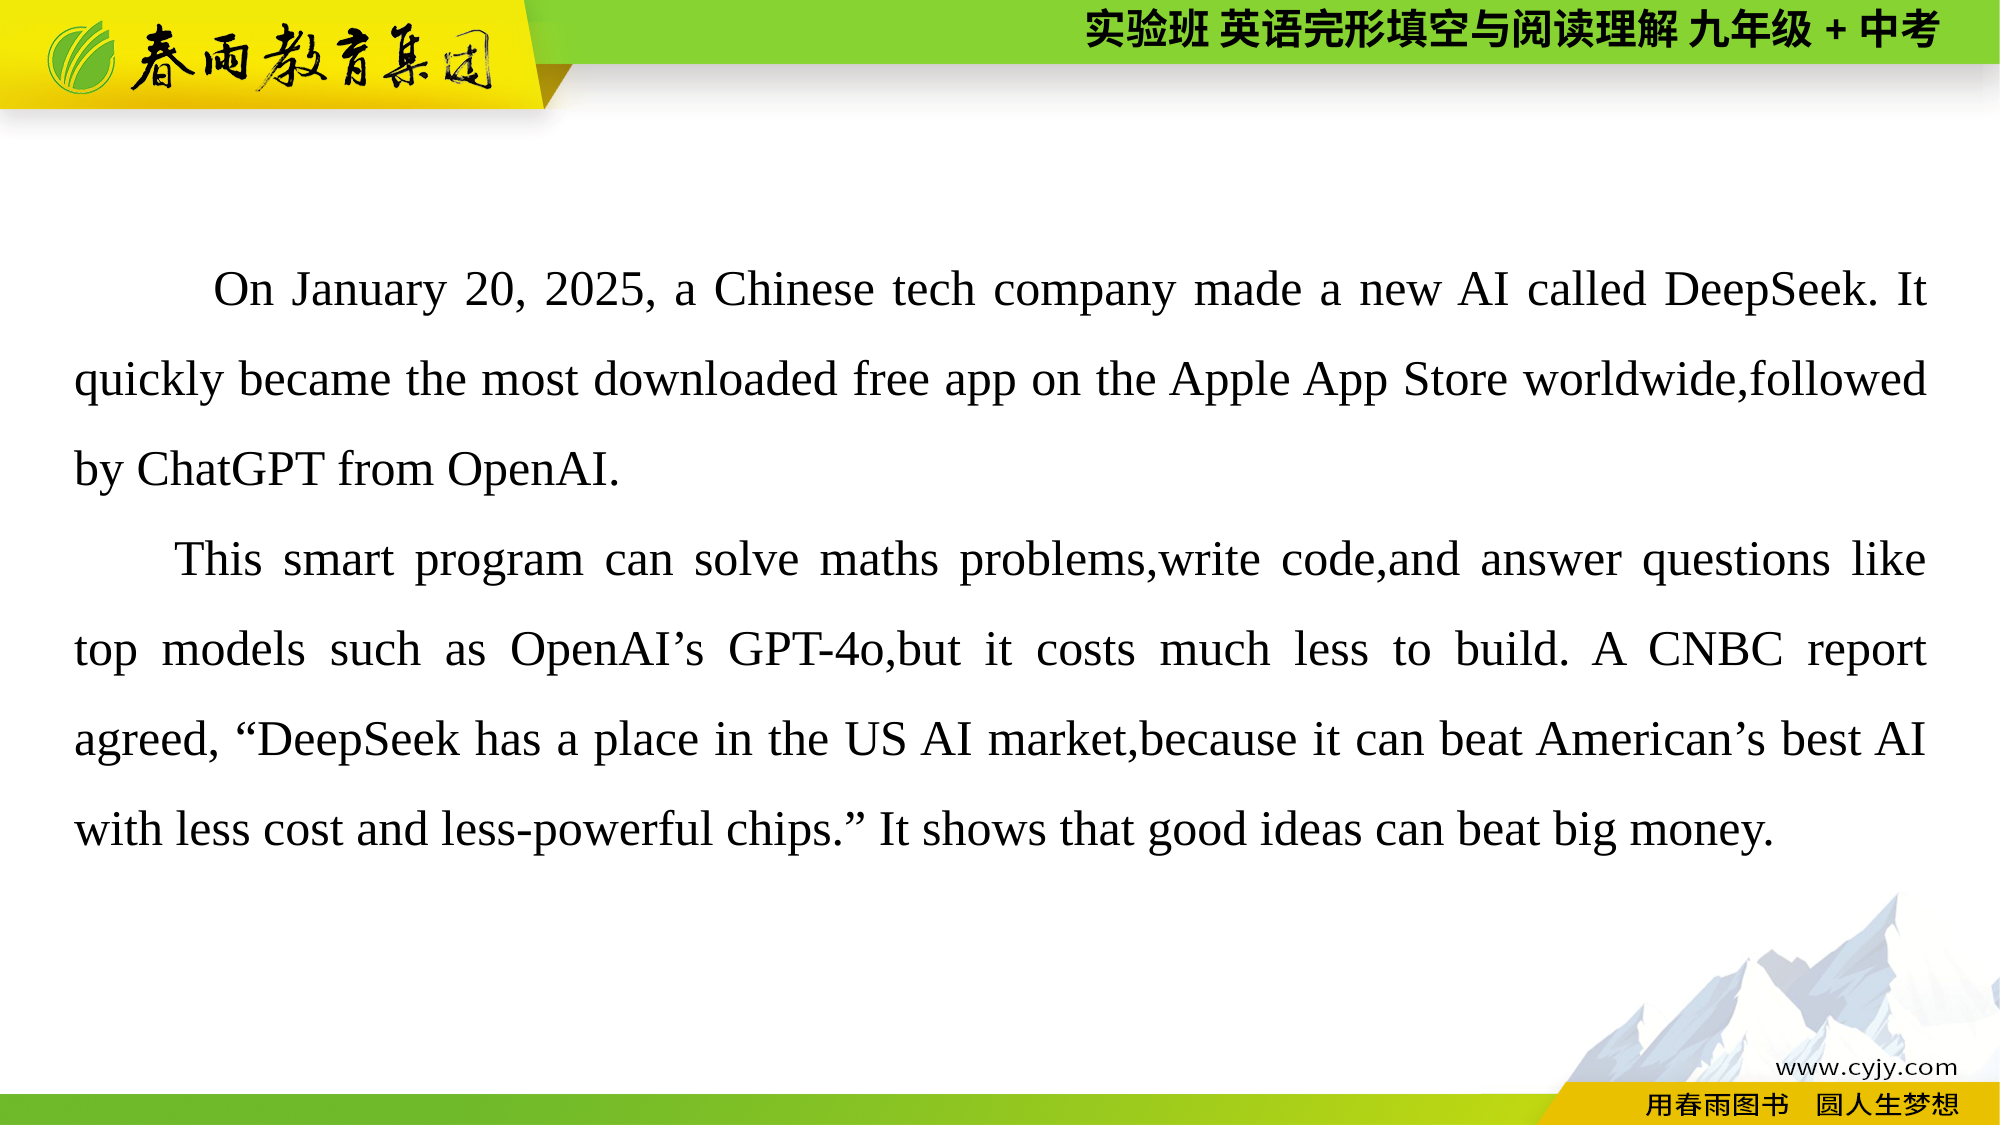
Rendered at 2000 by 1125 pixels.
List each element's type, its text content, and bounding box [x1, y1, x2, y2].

list On January 20, 2025, a Chinese tech company made a new AI called DeepSeek. It quickly became the most downloaded free app on the Apple App Store worldwide,followed by ChatGPT from OpenAI. This smart program can solve maths problems,write code,and answer questions like top models such as OpenAI’s GPT-4o,but it costs much less to build. A CNBC report agreed, “DeepSeek has a place in the US AI market,because it can beat American’s best AI with less cost and less-powerful chips.” It shows that good ideas can beat big money. [59, 217, 1944, 869]
picture [0, 0, 2000, 1125]
